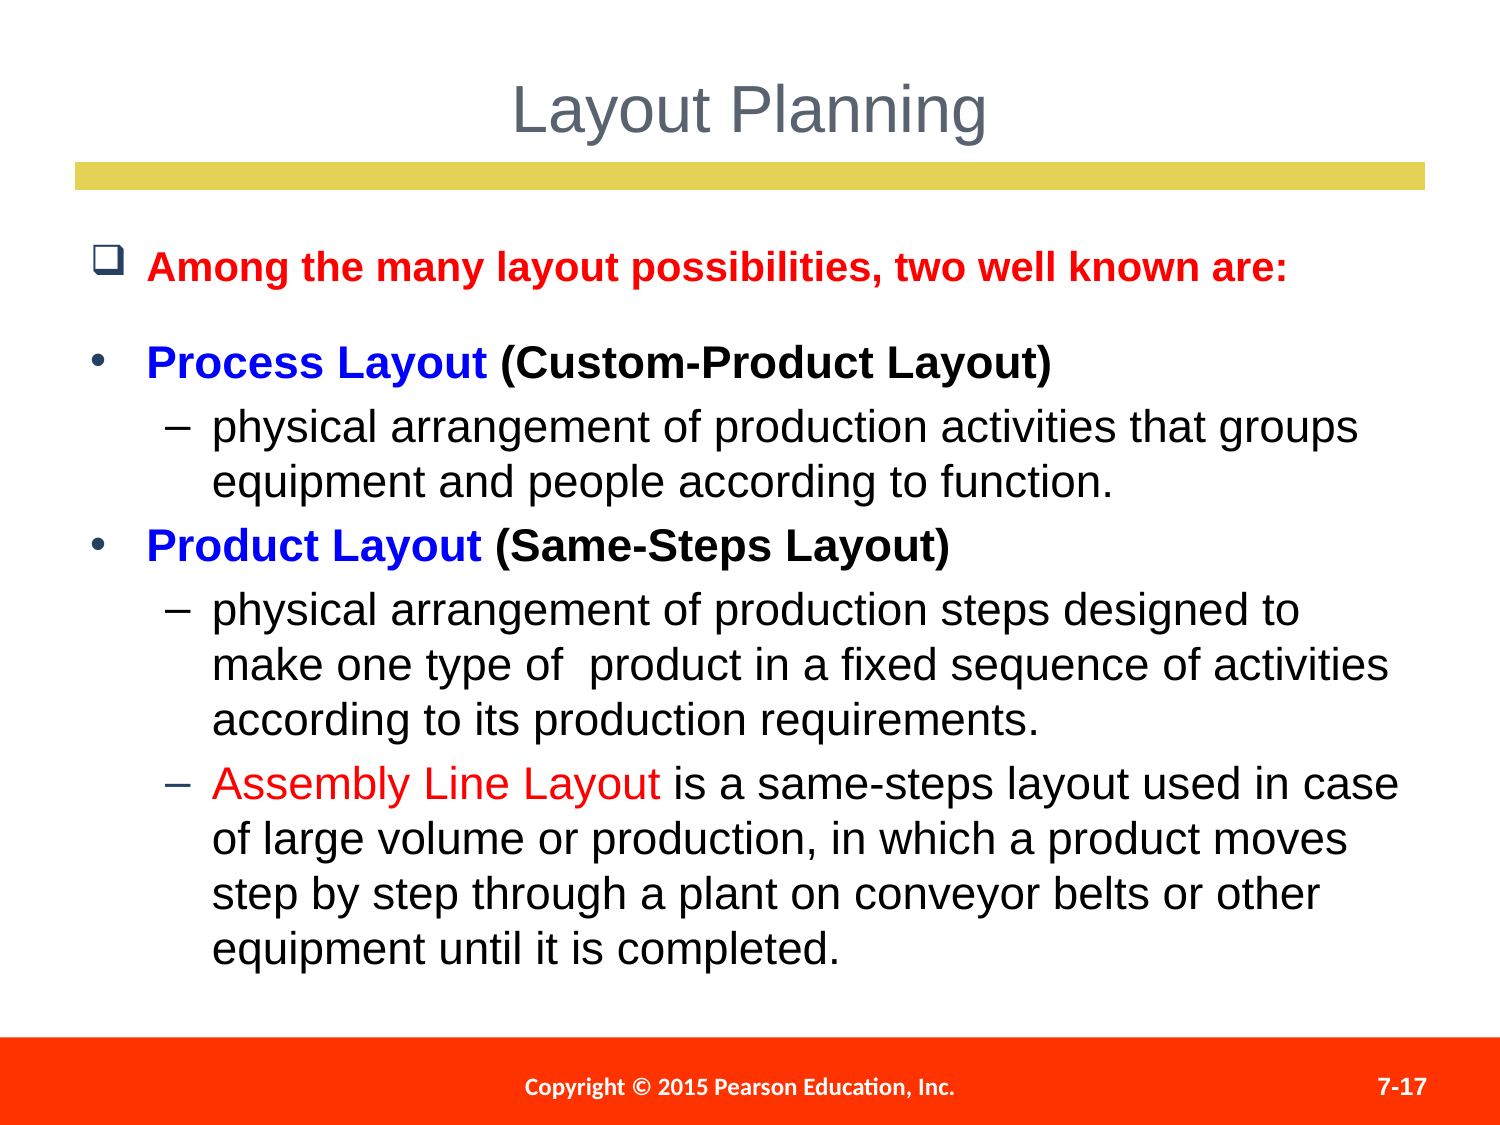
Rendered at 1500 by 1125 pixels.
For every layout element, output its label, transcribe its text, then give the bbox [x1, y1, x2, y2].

title Layout Planning [74, 12, 1426, 201]
list Among the many layout possibilities, two well known are: Process Layout (Custom-Product Layout) physical arrangement of production activities that groups equipment and people according to function. Product Layout (Same-Steps Layout) physical arrangement of production steps designed to make one type of product in a fixed sequence of activities according to its production requirements. Assembly Line Layout is a same-steps layout used in case of large volume or production, in which a product moves step by step through a plant on conveyor belts or other equipment until it is completed. [74, 232, 1426, 1001]
